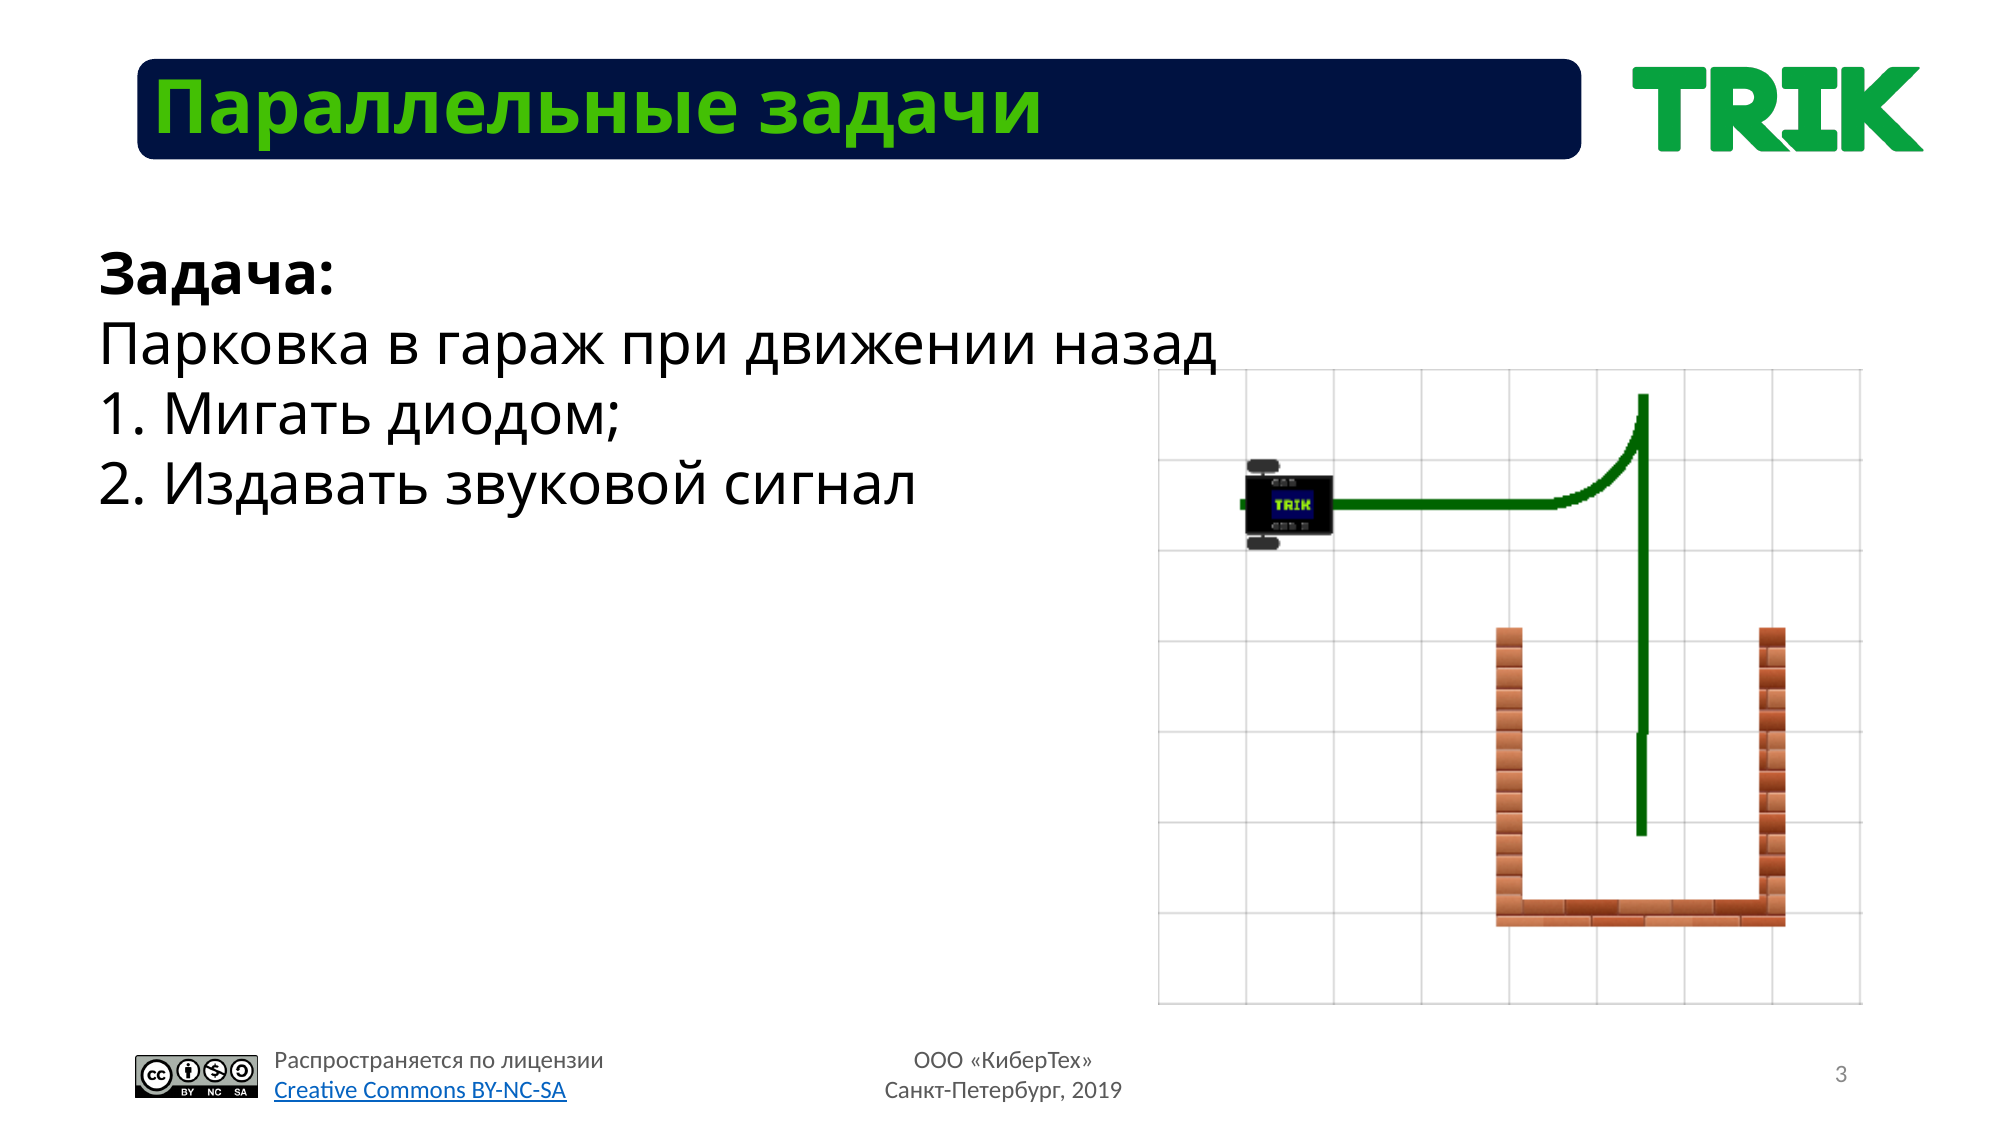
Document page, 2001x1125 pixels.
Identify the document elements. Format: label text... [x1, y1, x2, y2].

slide_number 3 [1412, 1042, 1863, 1103]
text_box Задача: Парковка в гараж при движении назад Мигать диодом; Издавать звуковой сигнал [83, 228, 1671, 512]
picture [135, 1055, 258, 1098]
picture [1158, 369, 1863, 1005]
picture [1631, 64, 1924, 154]
title Параллельные задачи [137, 61, 1582, 163]
